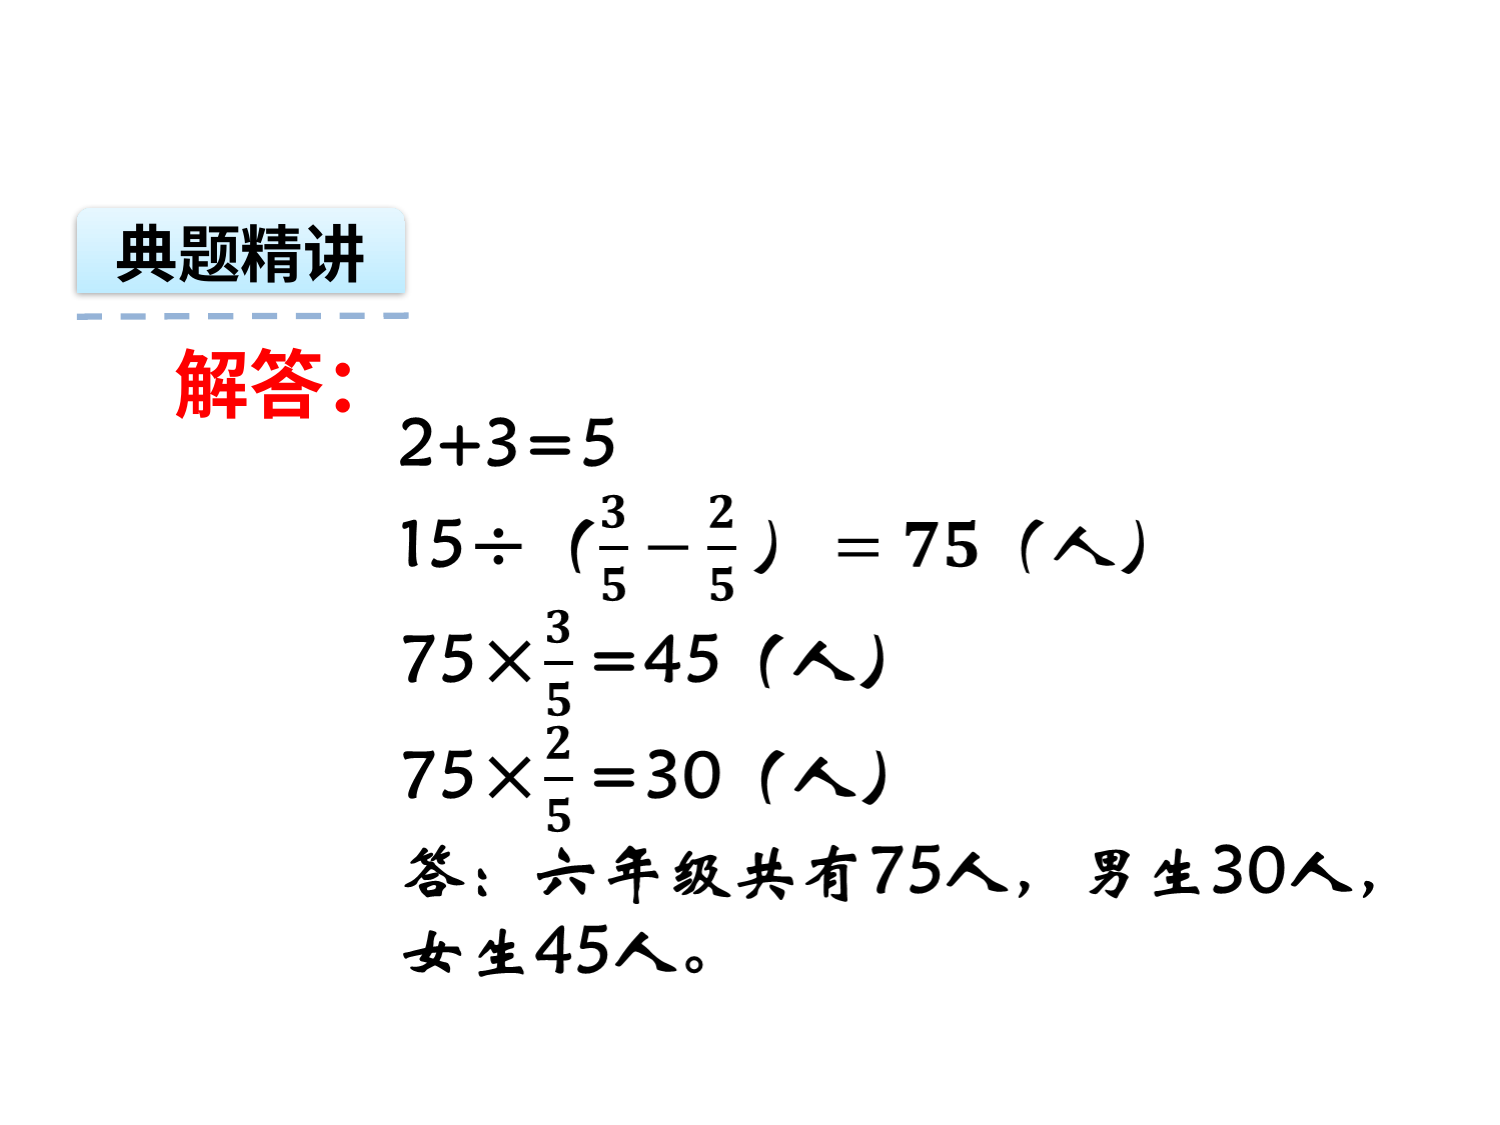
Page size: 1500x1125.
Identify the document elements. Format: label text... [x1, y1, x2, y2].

text_box 典题精讲 [76, 207, 406, 294]
text_box 解答： [159, 329, 443, 435]
text_box [383, 397, 1376, 1005]
